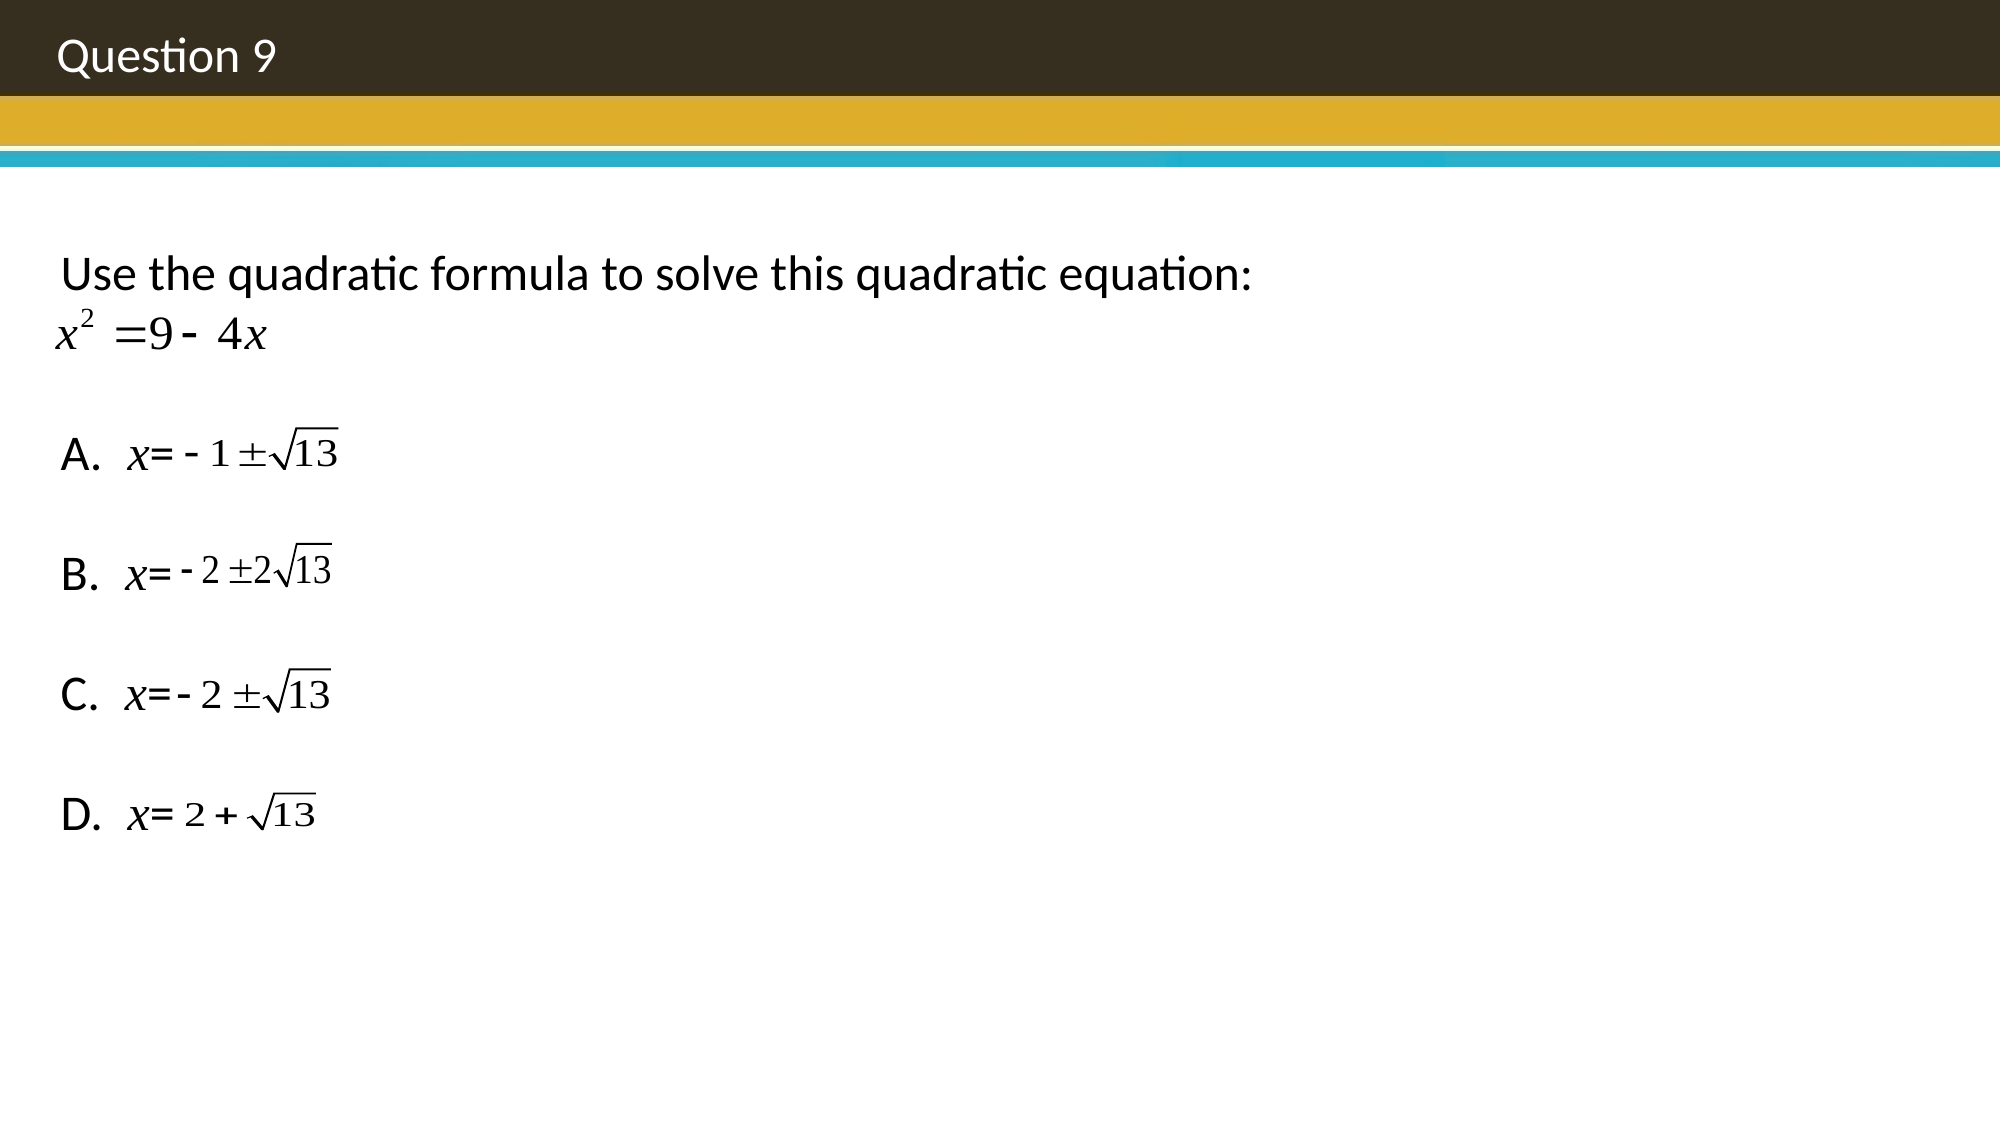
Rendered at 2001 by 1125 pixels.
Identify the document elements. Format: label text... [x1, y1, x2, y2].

picture [45, 297, 279, 362]
text_box Use the quadratic formula to solve this quadratic equation: A. x= B. x= C. x= D. x= [45, 233, 1782, 909]
text_box Question 9 [41, 14, 293, 90]
picture [177, 786, 326, 839]
picture [169, 660, 339, 723]
picture [174, 535, 341, 597]
picture [177, 420, 347, 480]
picture [0, 0, 2000, 167]
